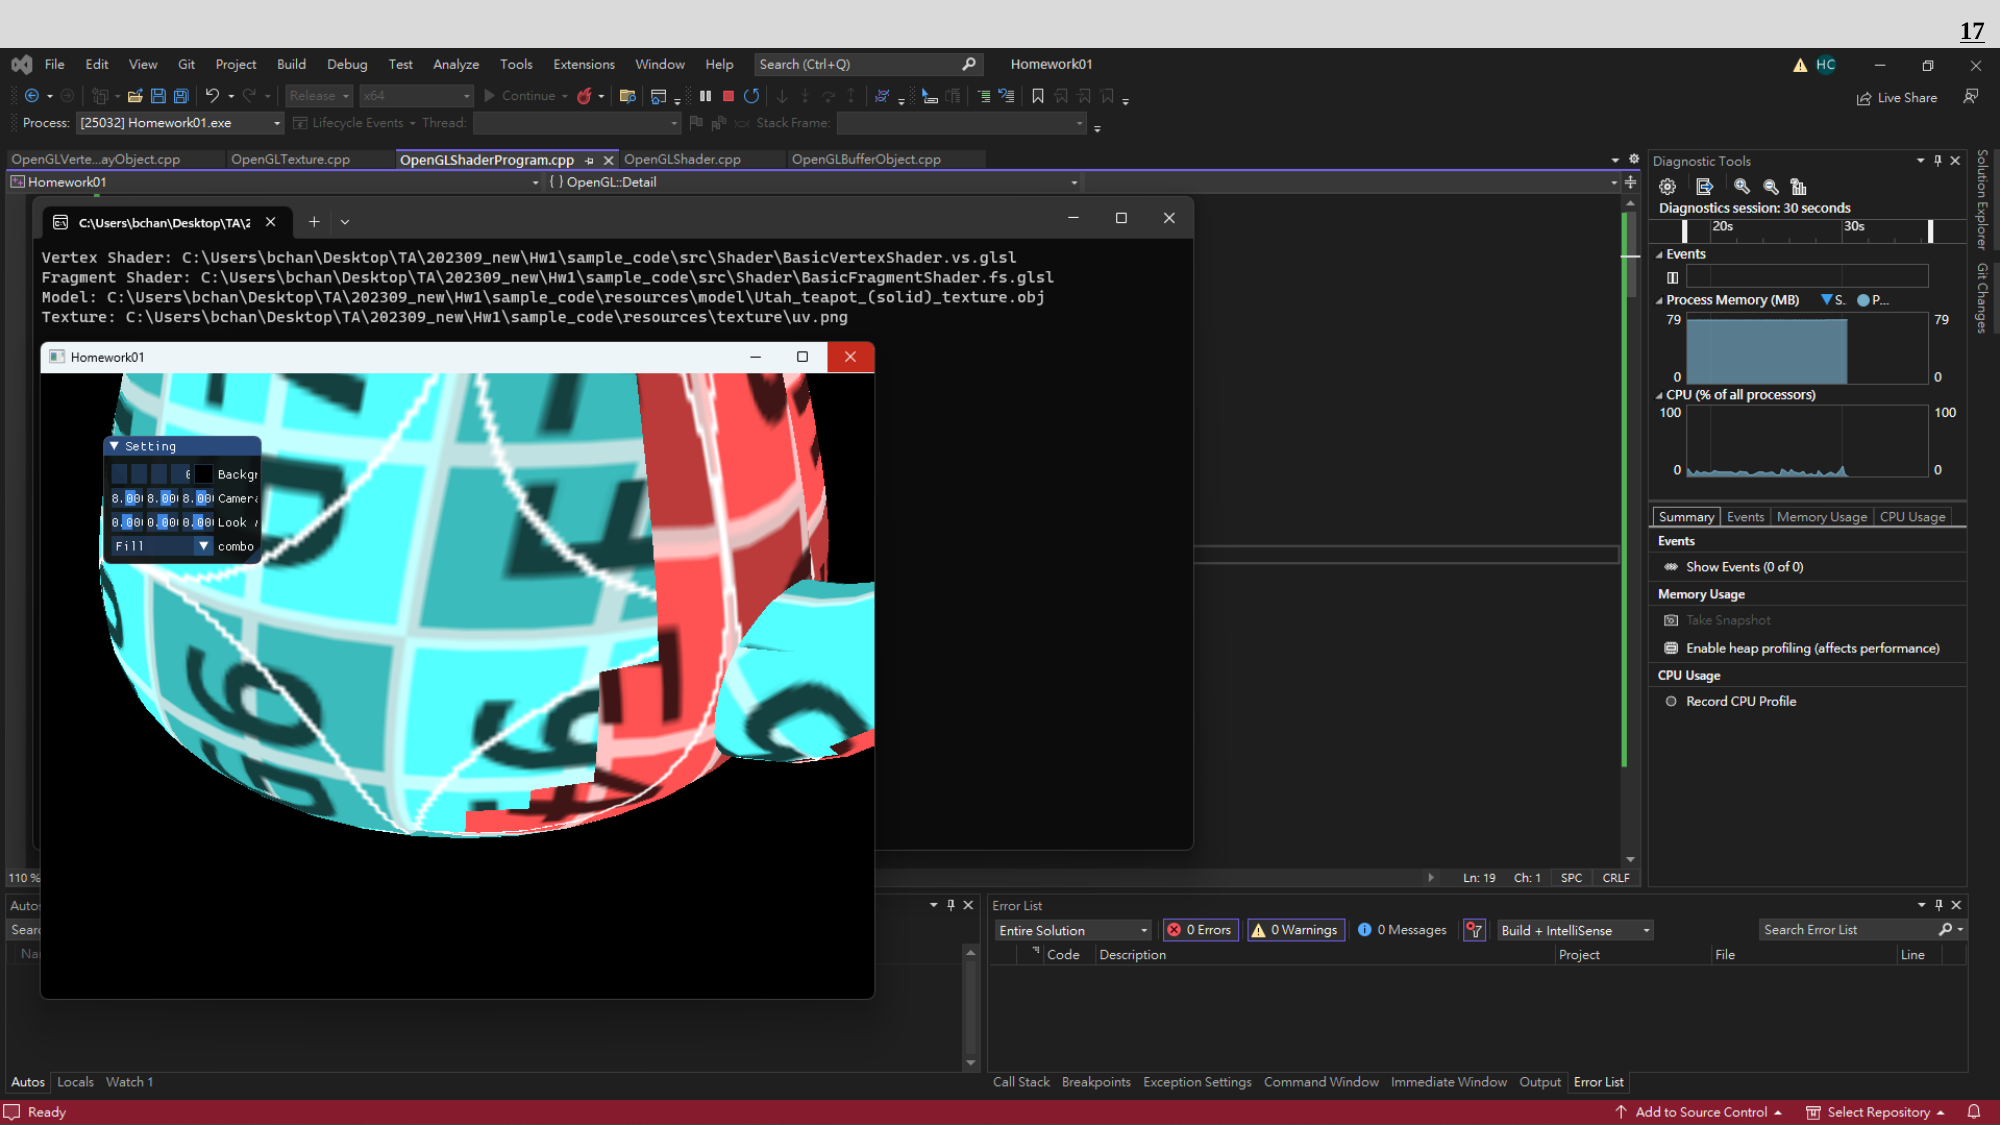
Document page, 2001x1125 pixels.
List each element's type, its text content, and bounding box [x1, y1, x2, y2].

slide_number 17 [1876, 0, 2000, 45]
picture [0, 48, 2000, 1125]
